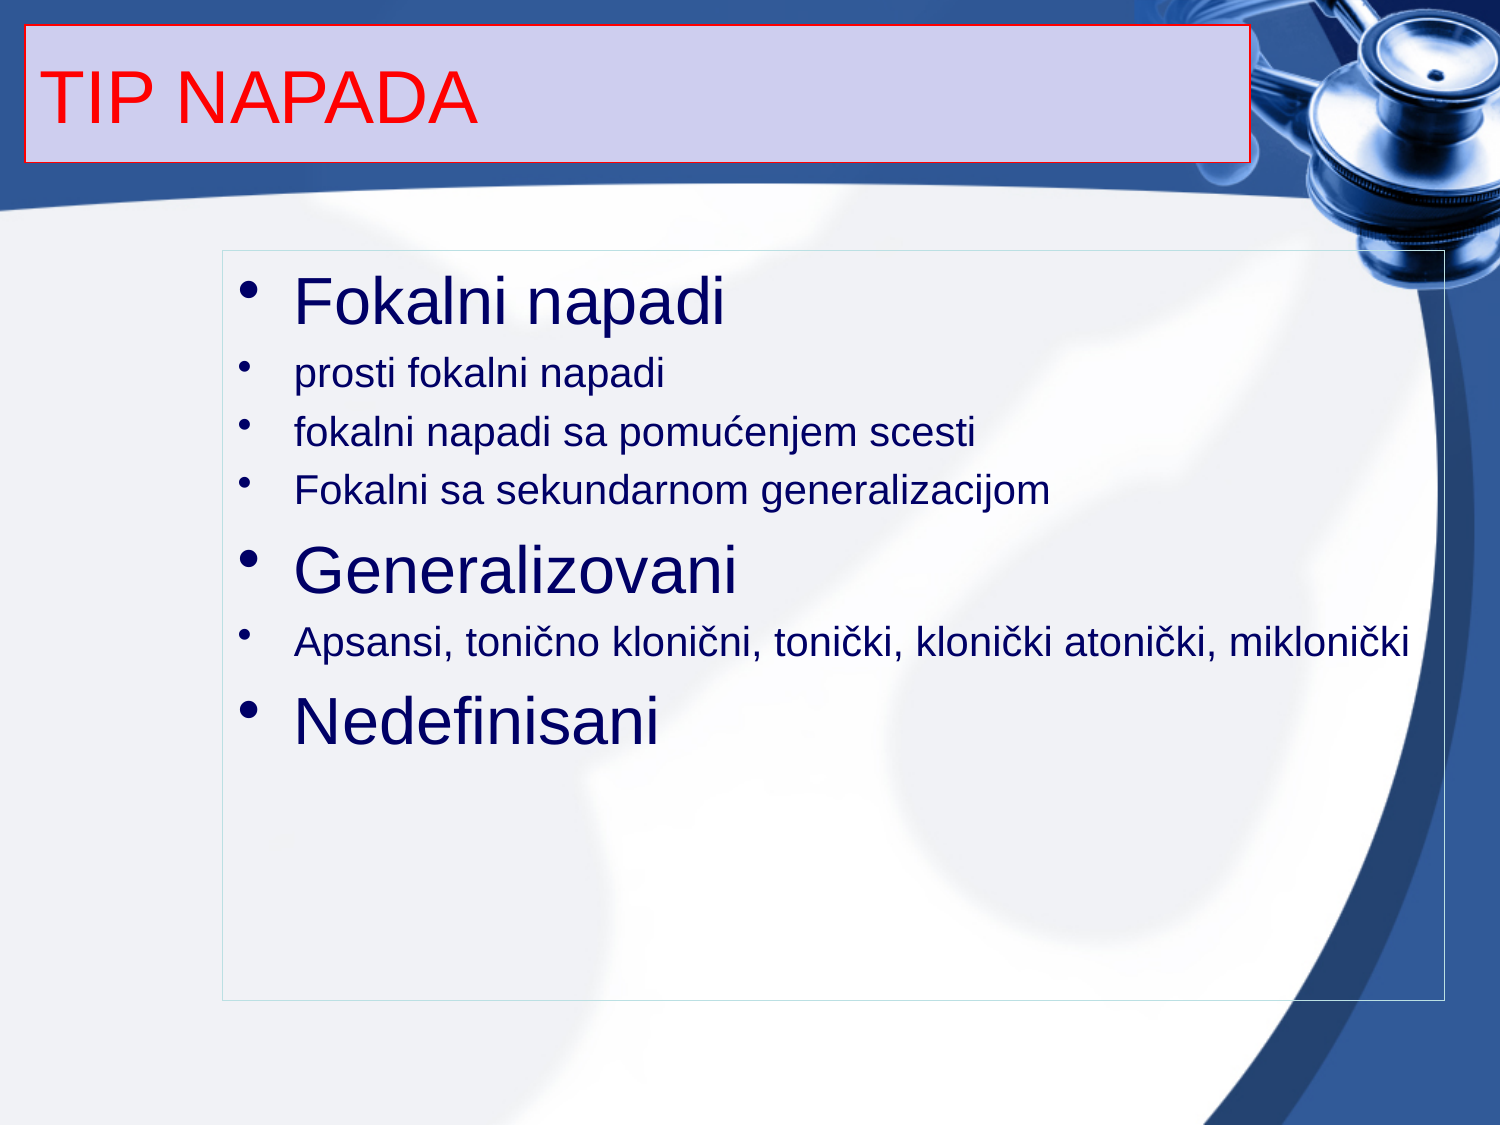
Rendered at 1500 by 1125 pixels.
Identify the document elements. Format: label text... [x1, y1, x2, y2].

title TIP NAPADA [24, 24, 1251, 163]
slide_number 9 [937, 1062, 1294, 1101]
list Fokalni napadi prosti fokalni napadi fokalni napadi sa pomućenjem scesti Fokalni sa sekundarnom generalizacijom Generalizovani Apsansi, tonično klonični, tonički, klonički atonički, miklonički Nedefinisani [222, 250, 1445, 1001]
picture [0, 0, 1500, 1125]
